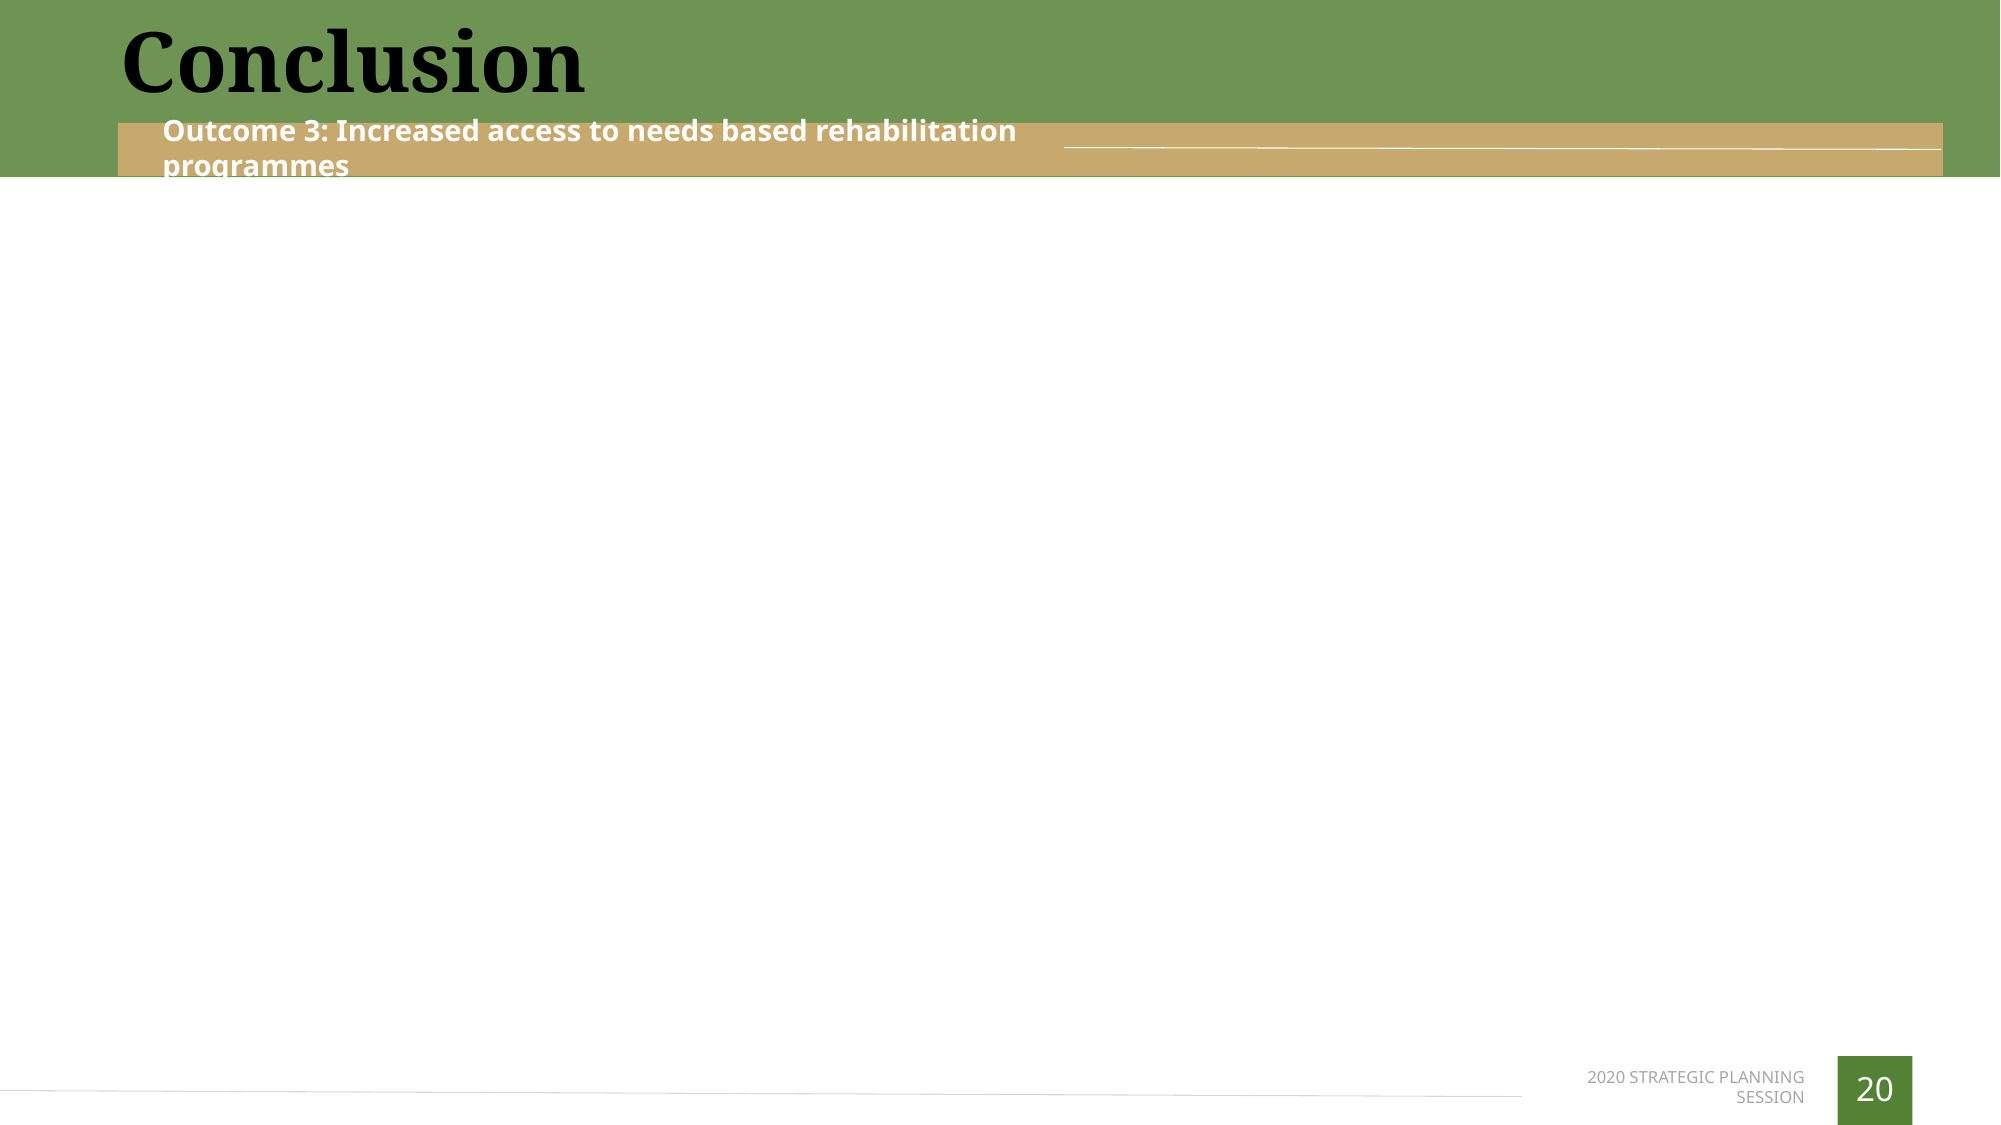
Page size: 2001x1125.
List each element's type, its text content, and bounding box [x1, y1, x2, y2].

title Conclusion [120, 21, 1855, 109]
